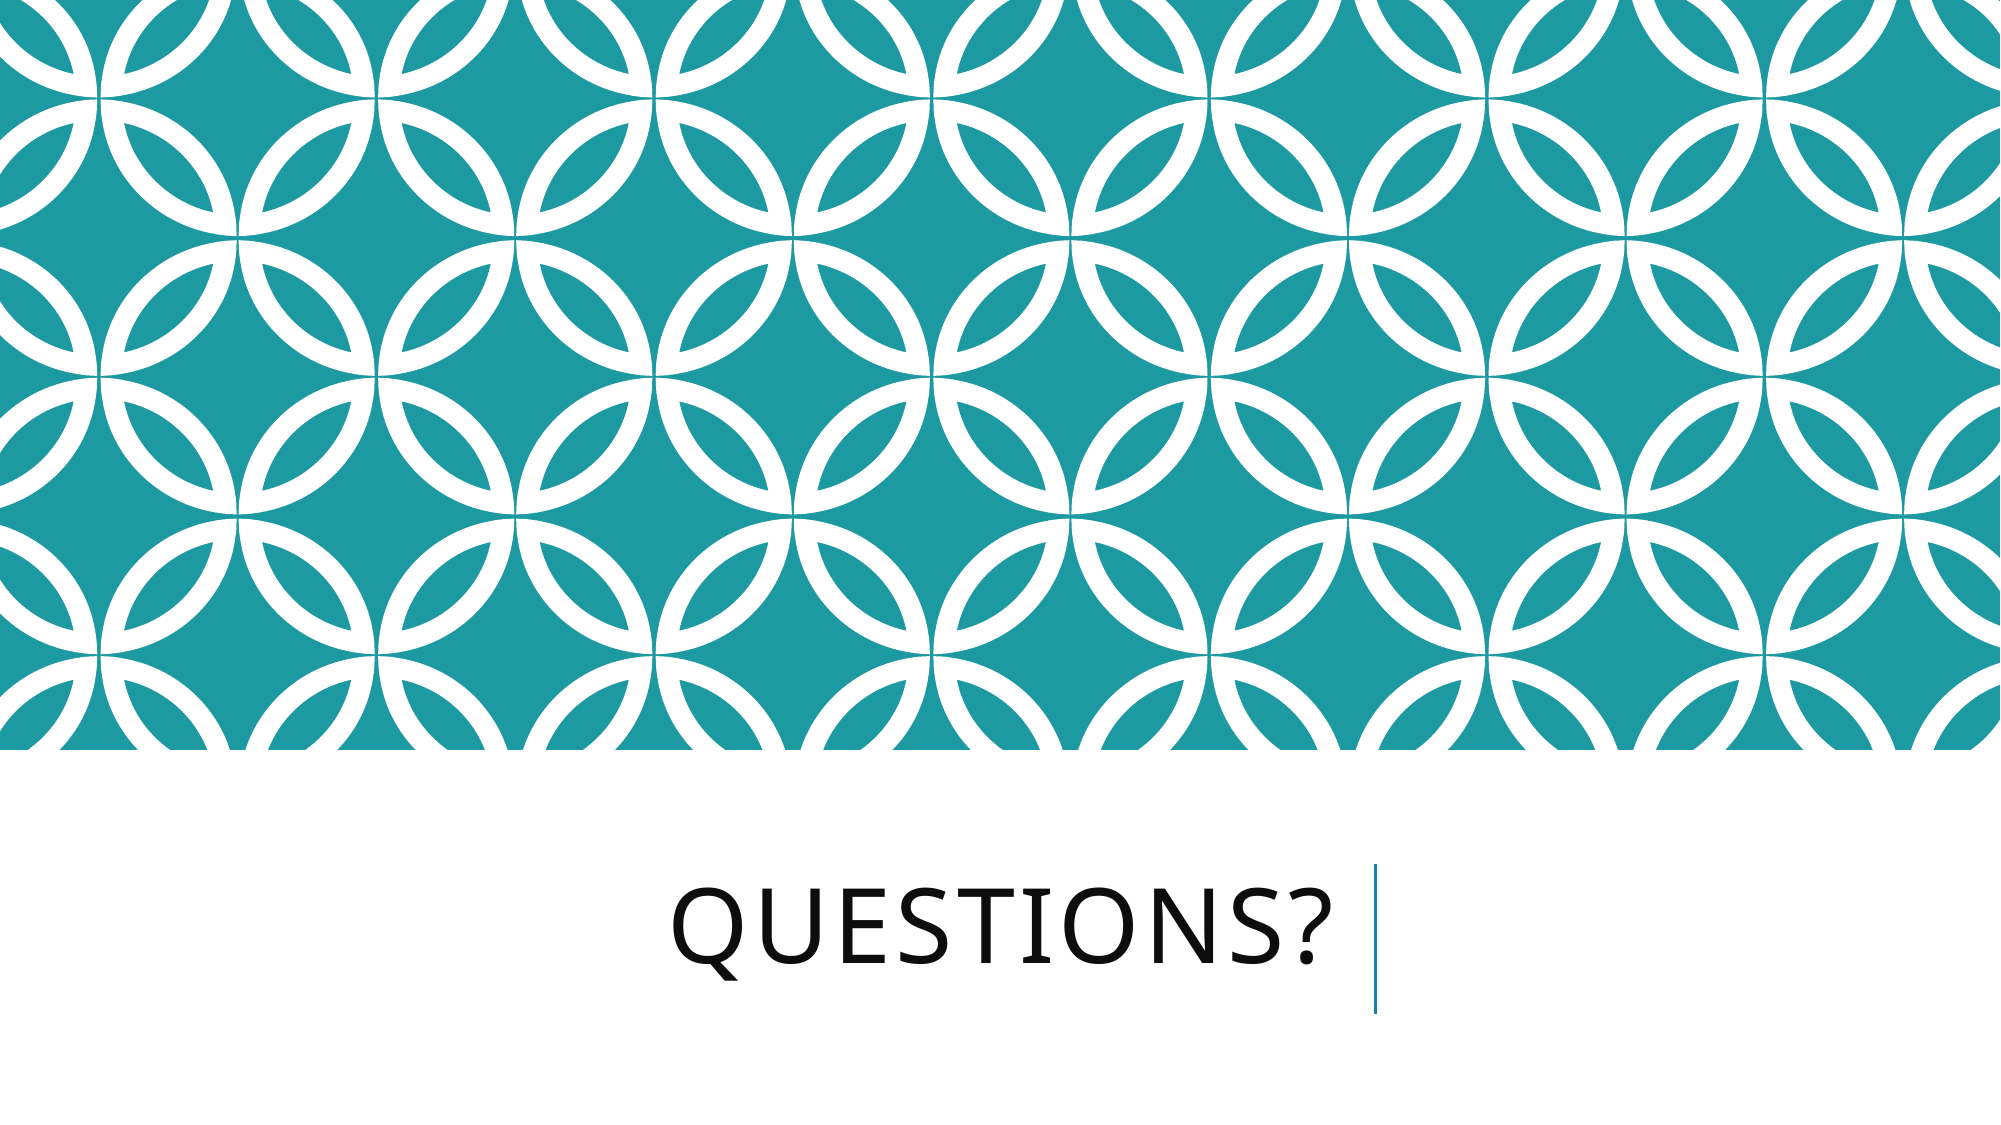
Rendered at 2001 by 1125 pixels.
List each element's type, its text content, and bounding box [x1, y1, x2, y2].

title Questions? [75, 813, 1350, 1054]
